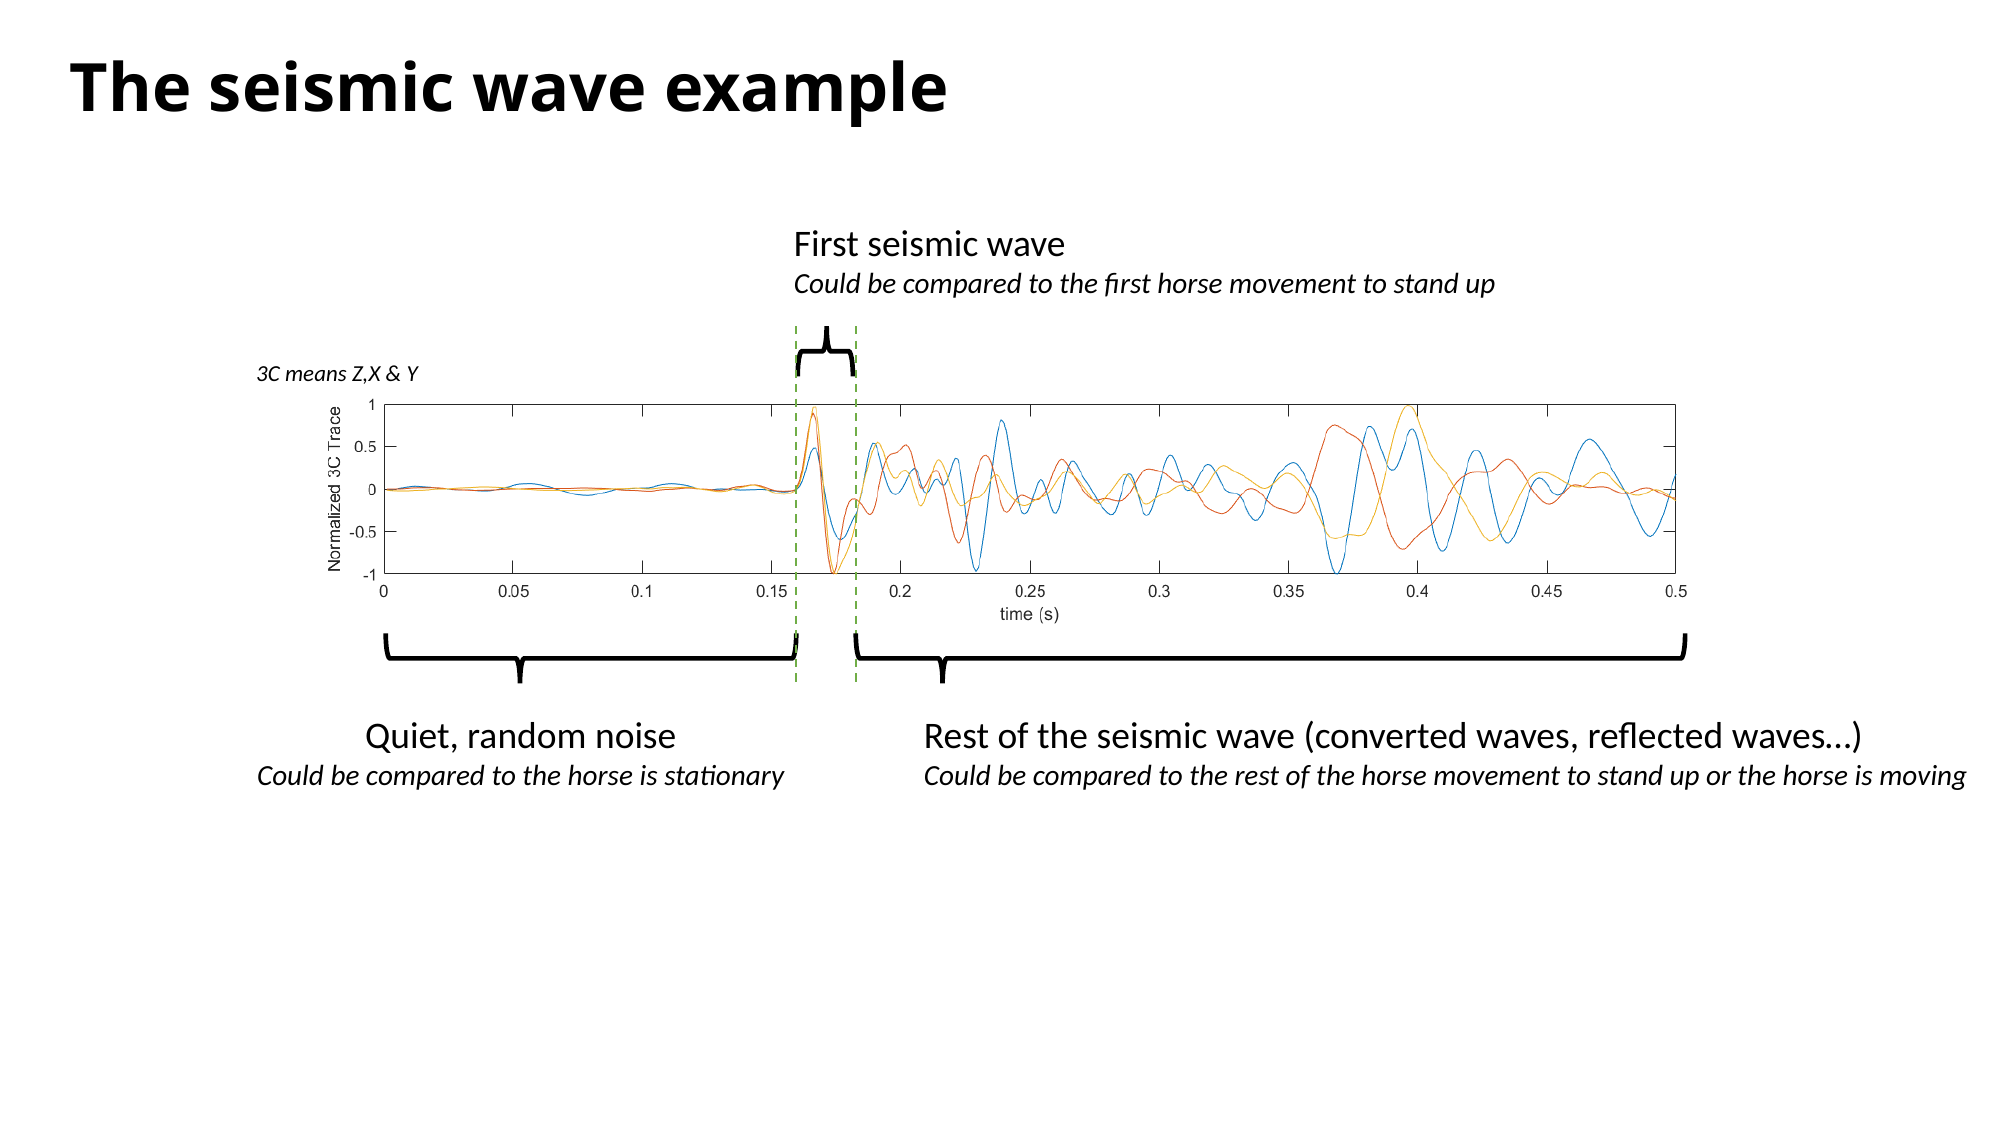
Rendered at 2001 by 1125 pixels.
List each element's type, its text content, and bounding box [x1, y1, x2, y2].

text_box [856, 633, 1686, 684]
text_box [385, 633, 796, 684]
text_box 3C means Z,X & Y [241, 350, 434, 385]
text_box First seismic wave Could be compared to the first horse movement to stand up [779, 211, 1512, 307]
picture [797, 385, 855, 624]
text_box Rest of the seismic wave (converted waves, reflected waves…) Could be compared to the rest of the horse movement to stand up or the horse is moving [909, 704, 1984, 799]
text_box Quiet, random noise Could be compared to the horse is stationary [242, 704, 800, 799]
title The seismic wave example [55, 42, 1827, 138]
picture [856, 385, 1834, 624]
text_box [797, 326, 854, 377]
picture [166, 385, 796, 624]
